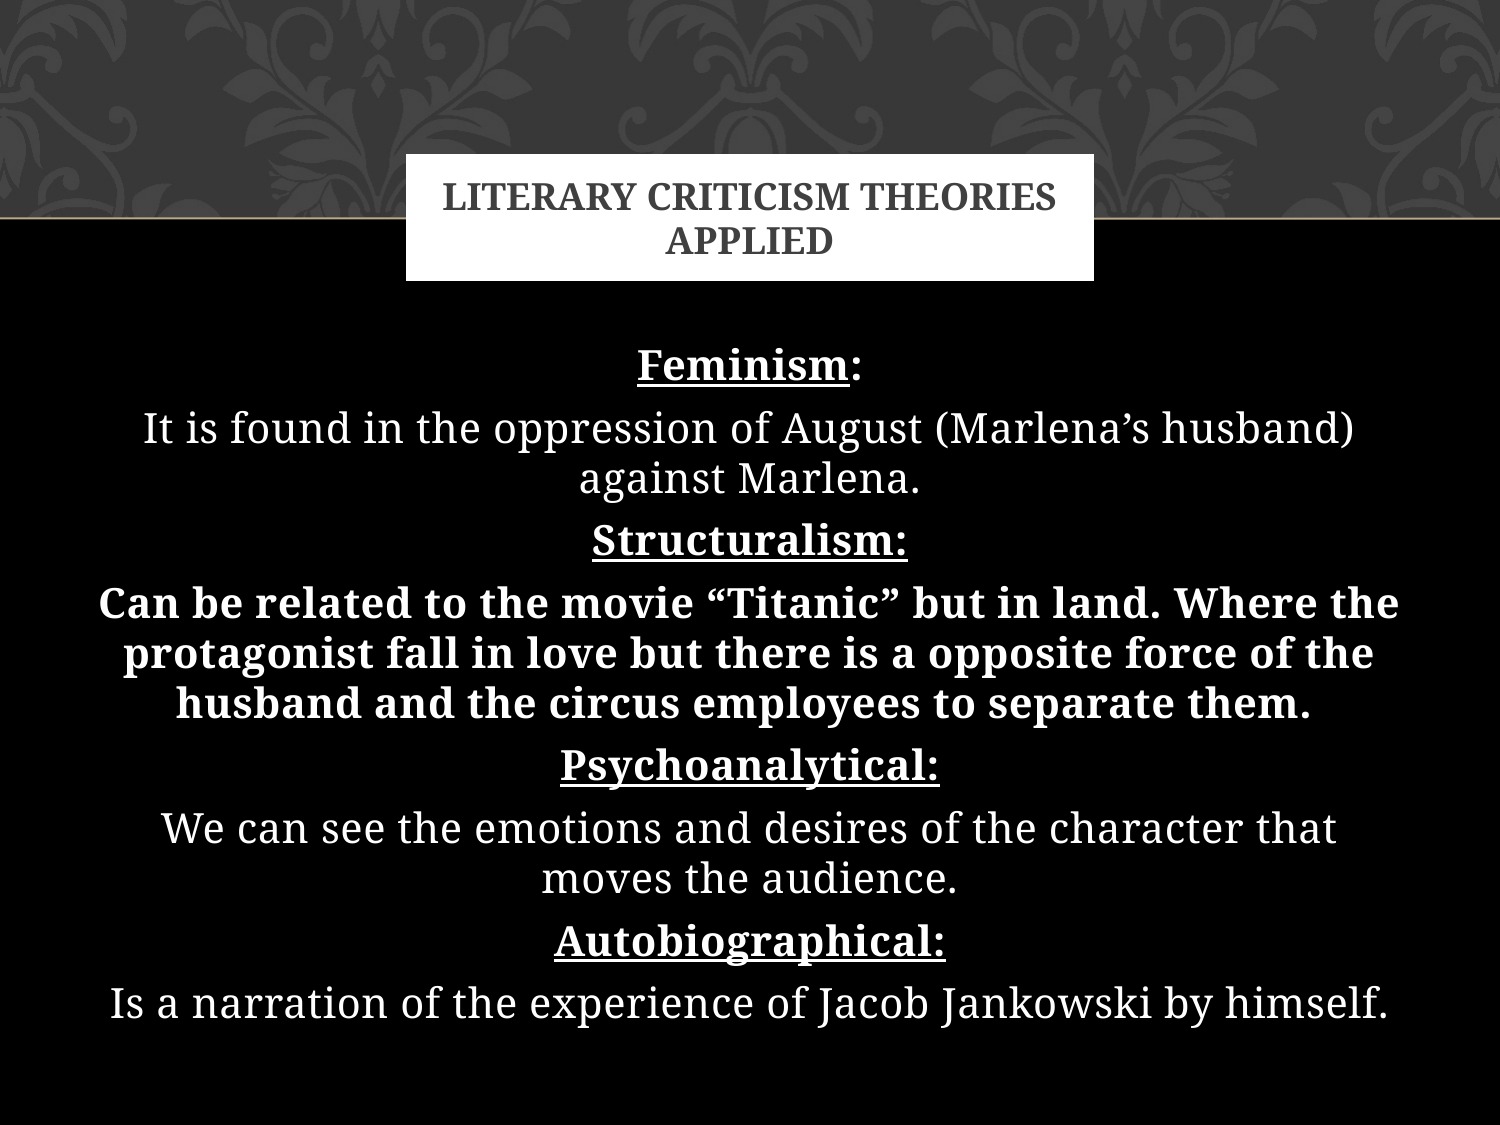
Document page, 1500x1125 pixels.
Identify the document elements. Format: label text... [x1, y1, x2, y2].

title Literary Criticism Theories applied [406, 154, 1094, 281]
list Feminism: It is found in the oppression of August (Marlena’s husband) against Marlena. Structuralism: Can be related to the movie “Titanic” but in land. Where the protagonist fall in love but there is a opposite force of the husband and the circus employees to separate them. Psychoanalytical: We can see the emotions and desires of the character that moves the audience. Autobiographical: Is a narration of the experience of Jacob Jankowski by himself. [75, 331, 1425, 1000]
